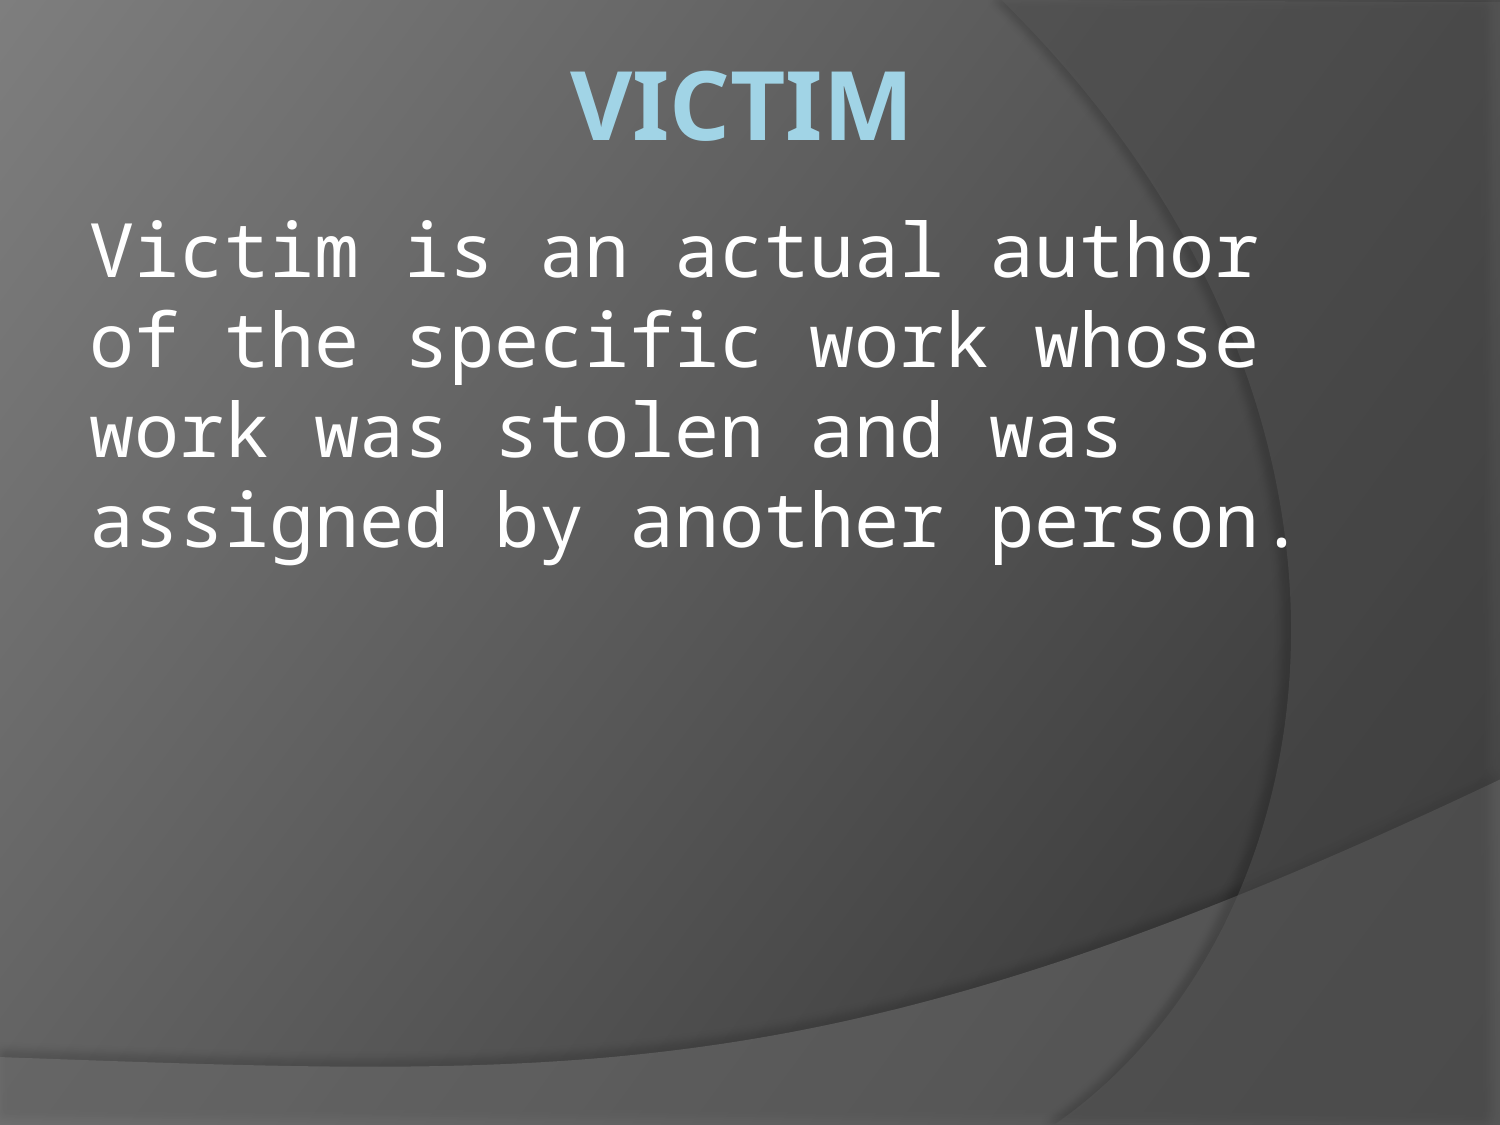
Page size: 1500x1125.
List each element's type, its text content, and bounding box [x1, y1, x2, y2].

subtitle Victim is an actual author of the specific work whose work was stolen and was assigned by another person. [75, 162, 1400, 563]
title Victim [275, 37, 1209, 162]
